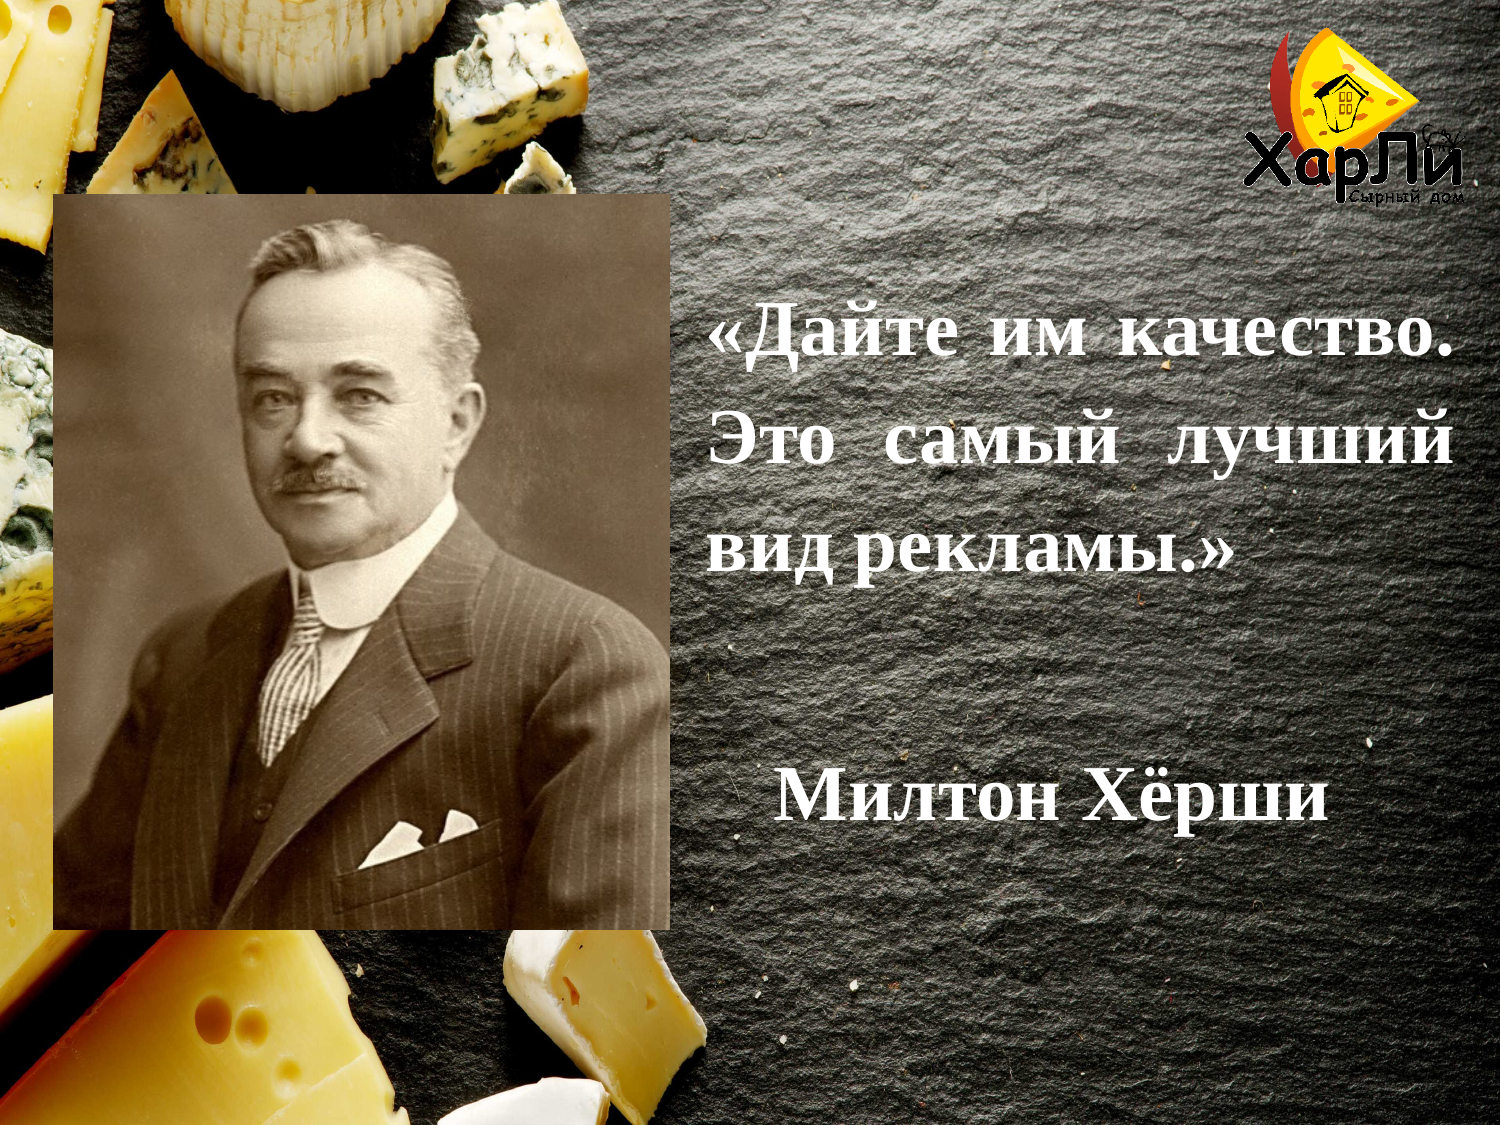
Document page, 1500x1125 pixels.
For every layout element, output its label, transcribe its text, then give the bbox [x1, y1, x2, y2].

text_box «Дайте им качество. Это самый лучший вид рекламы.» [690, 255, 1471, 640]
text_box Милтон Хёрши [738, 734, 1365, 845]
picture [0, 0, 1500, 1125]
